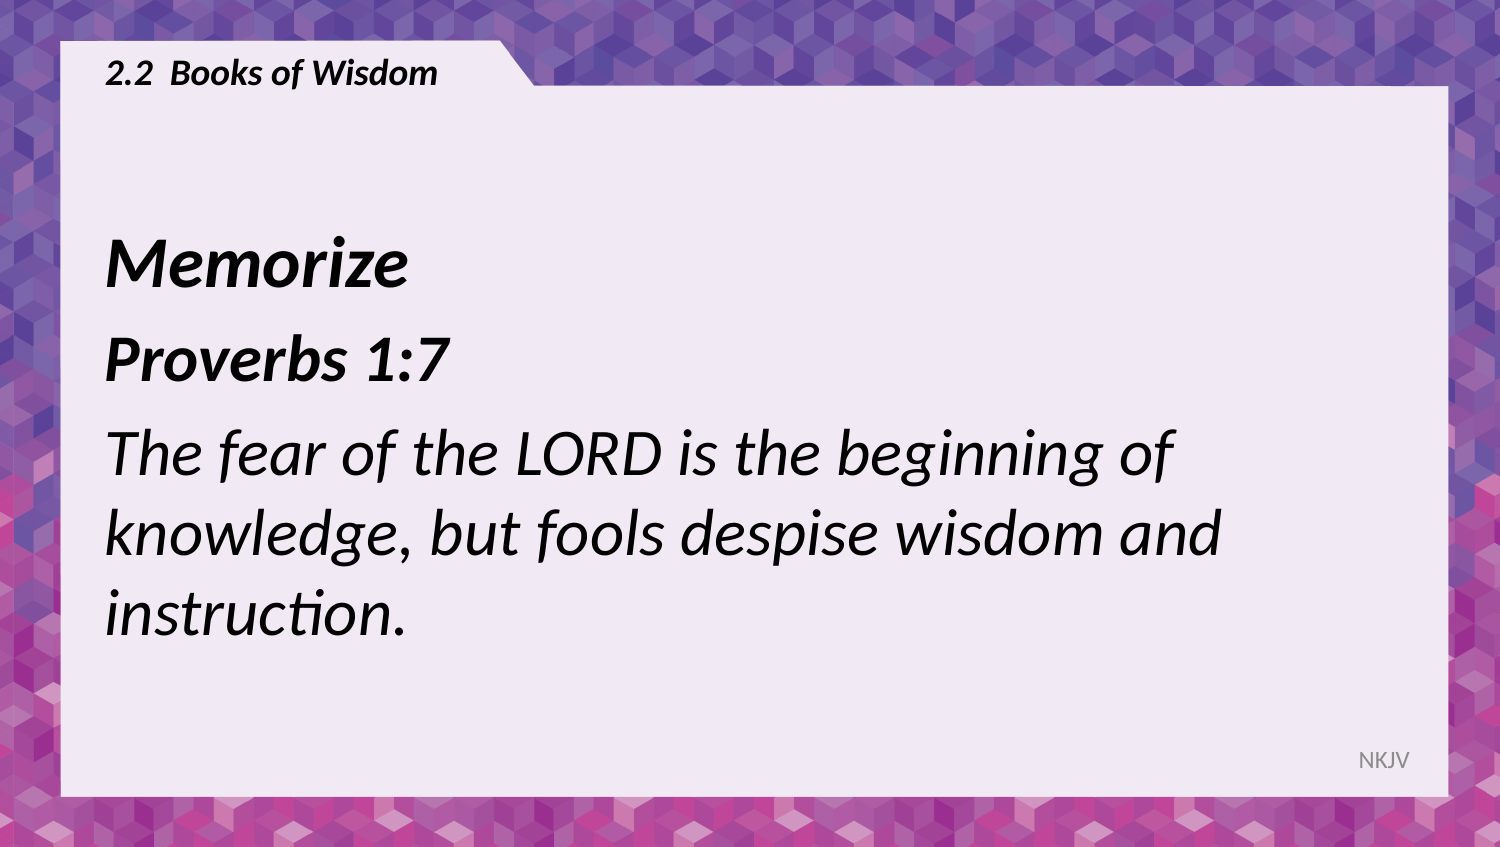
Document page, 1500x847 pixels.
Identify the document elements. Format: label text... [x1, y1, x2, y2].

picture [0, 0, 1500, 847]
title 2.2 Books of Wisdom [89, 33, 1420, 108]
list Memorize Proverbs 1:7 The fear of the LORD is the beginning of knowledge, but fools despise wisdom and instruction. [89, 141, 1403, 722]
footer NKJV [950, 736, 1425, 782]
